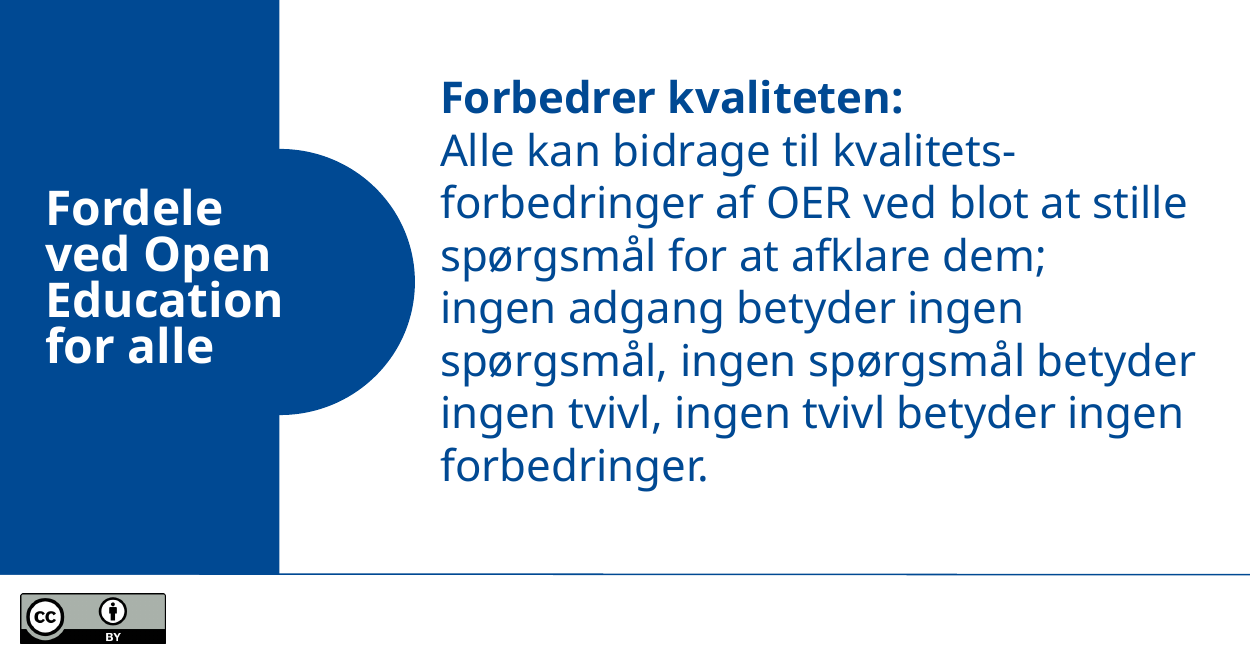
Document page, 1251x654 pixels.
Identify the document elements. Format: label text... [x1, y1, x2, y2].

text_box Forbedrer kvaliteten: Alle kan bidrage til kvalitets- forbedringer af OER ved blot at stille spørgsmål for at afklare dem; ingen adgang betyder ingen spørgsmål, ingen spørgsmål betyder ingen tvivl, ingen tvivl betyder ingen forbedringer. [424, 54, 1237, 505]
text_box [203, 148, 358, 173]
picture [20, 592, 166, 645]
text_box [0, 582, 1250, 654]
text_box [400, 221, 415, 343]
text_box [0, 0, 280, 573]
text_box [198, 388, 362, 416]
text_box Fordele ved Open Education for alle [30, 173, 400, 388]
